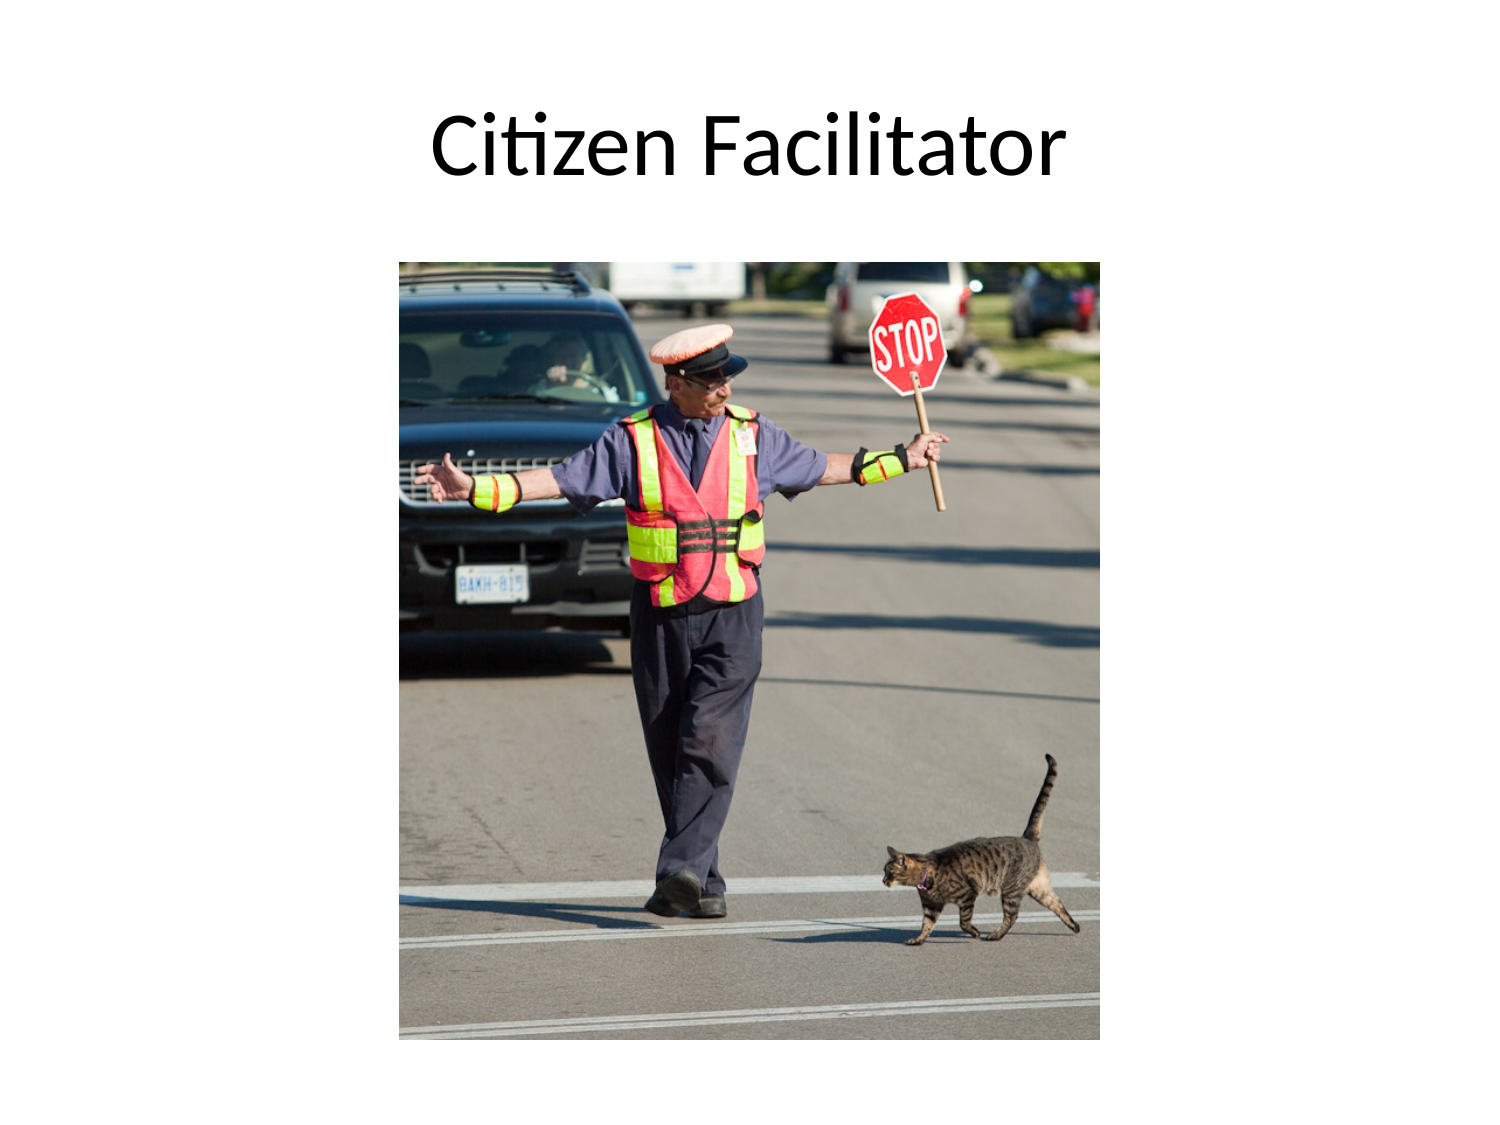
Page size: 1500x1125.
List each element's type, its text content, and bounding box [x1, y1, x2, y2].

title Citizen Facilitator [75, 45, 1425, 233]
picture [399, 262, 1101, 1040]
